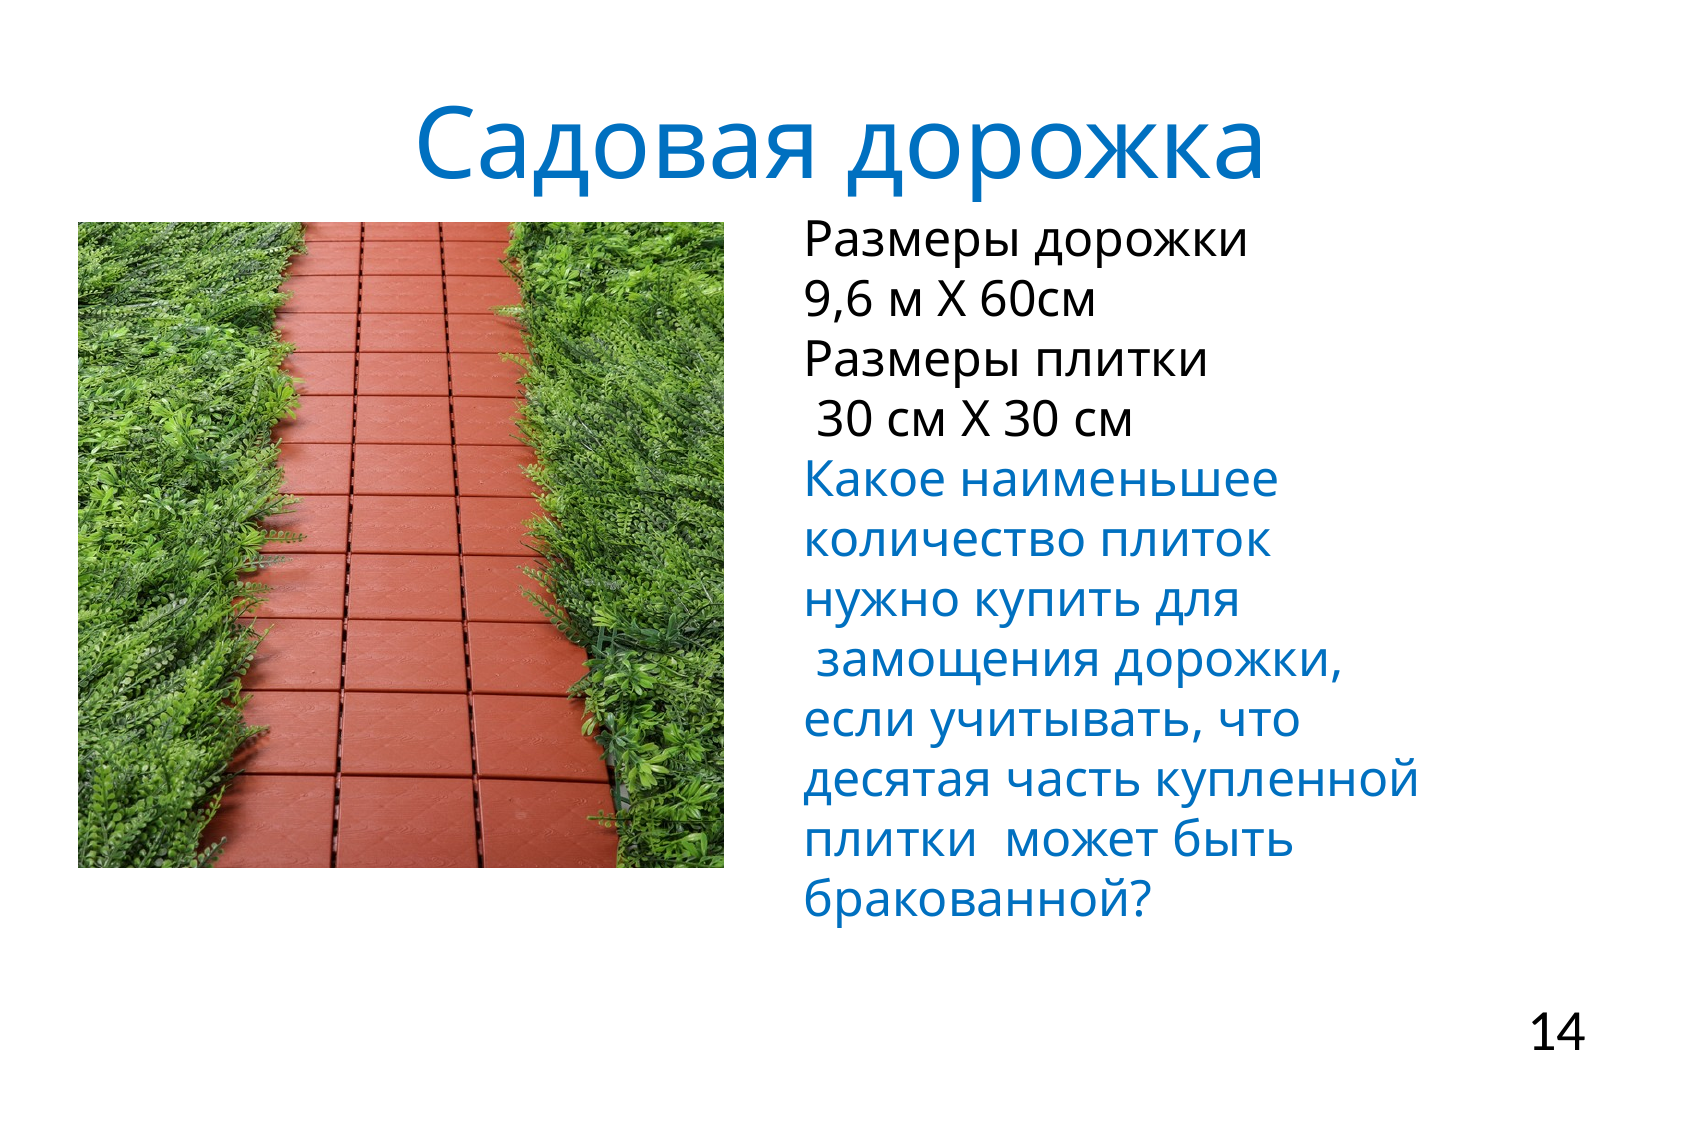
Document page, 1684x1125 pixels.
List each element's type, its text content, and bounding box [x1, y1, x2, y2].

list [78, 222, 724, 868]
text_box Размеры дорожки 9,6 м X 60см Размеры плитки 30 см X 30 см Какое наименьшее количество плиток нужно купить для замощения дорожки, если учитывать, что десятая часть купленной плитки может быть бракованной? [788, 199, 1618, 1004]
text_box 14 [1512, 984, 1684, 1070]
title Садовая дорожка [84, 45, 1600, 233]
